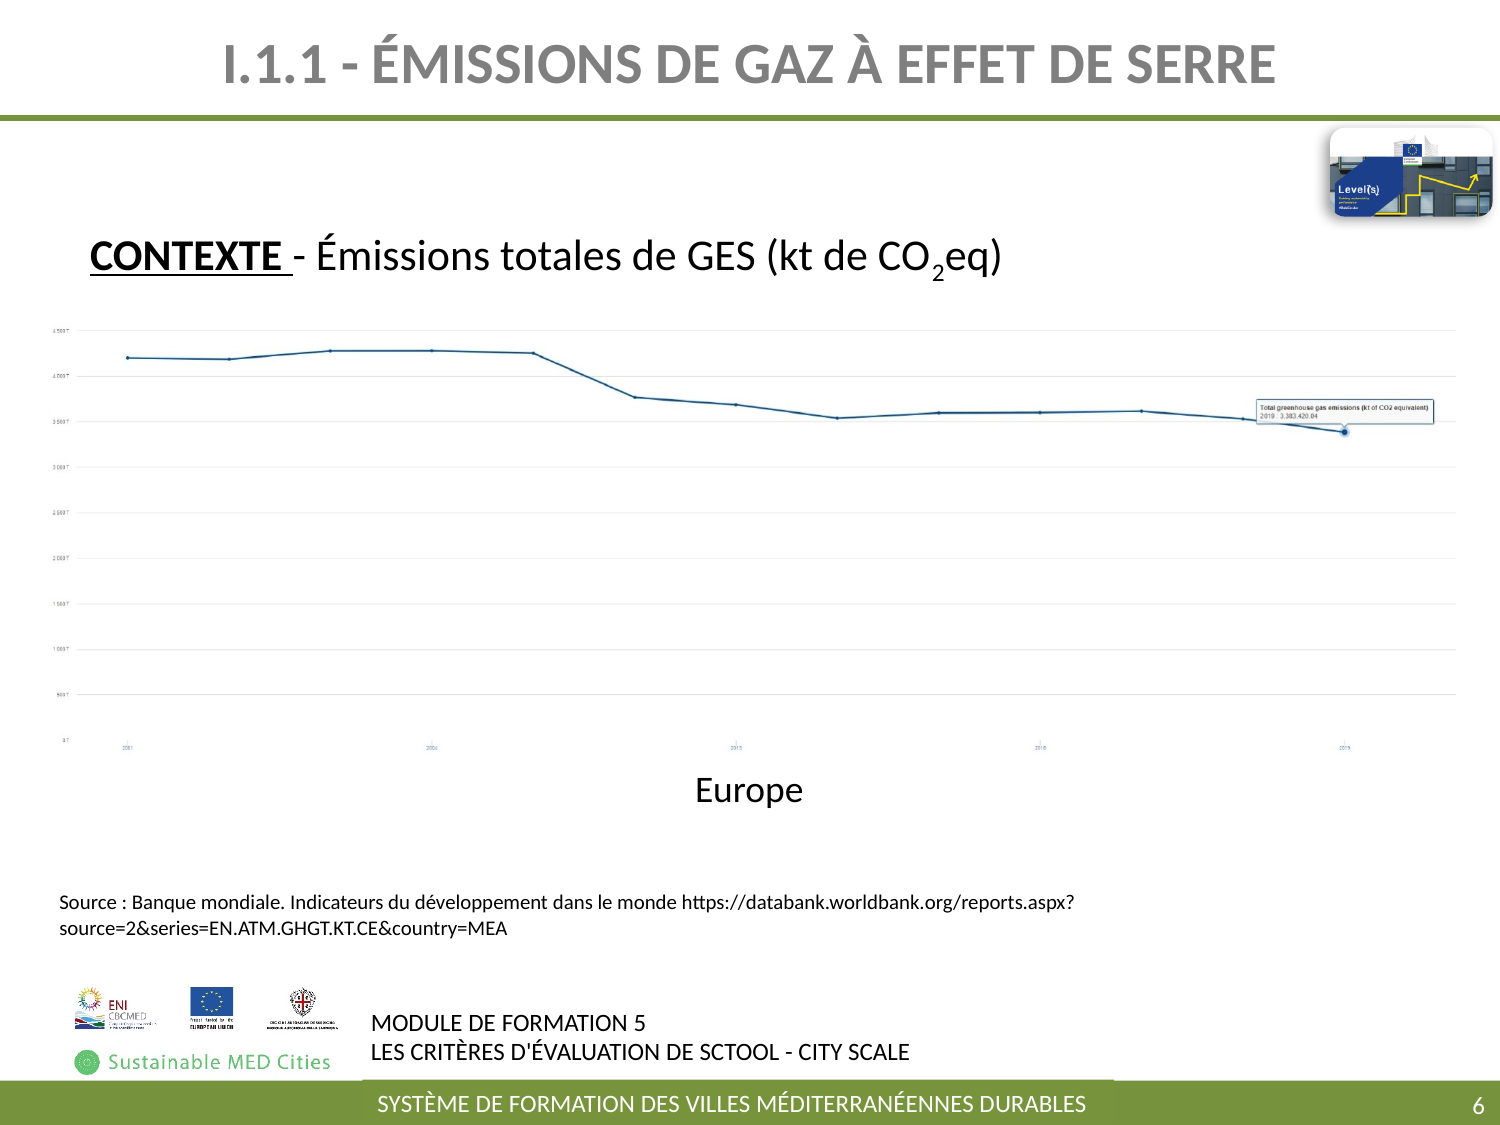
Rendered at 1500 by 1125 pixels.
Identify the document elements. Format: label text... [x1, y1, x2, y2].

picture [1329, 127, 1493, 217]
picture [43, 312, 1456, 759]
text_box Europe [679, 766, 821, 818]
slide_number ‹#› [1399, 1074, 1500, 1125]
title I.1.1 - ÉMISSIONS DE GAZ À EFFET DE SERRE [0, 0, 1500, 121]
picture [62, 978, 356, 1080]
text_box Source : Banque mondiale. Indicateurs du développement dans le monde https://databank.worldbank.org/reports.aspx?source=2&series=EN.ATM.GHGT.KT.CE&country=MEA [44, 881, 1477, 972]
list CONTEXTE - Émissions totales de GES (kt de CO2eq) [75, 219, 1425, 311]
text_box SYSTÈME DE FORMATION DES VILLES MÉDITERRANÉENNES DURABLES [362, 1079, 1114, 1125]
